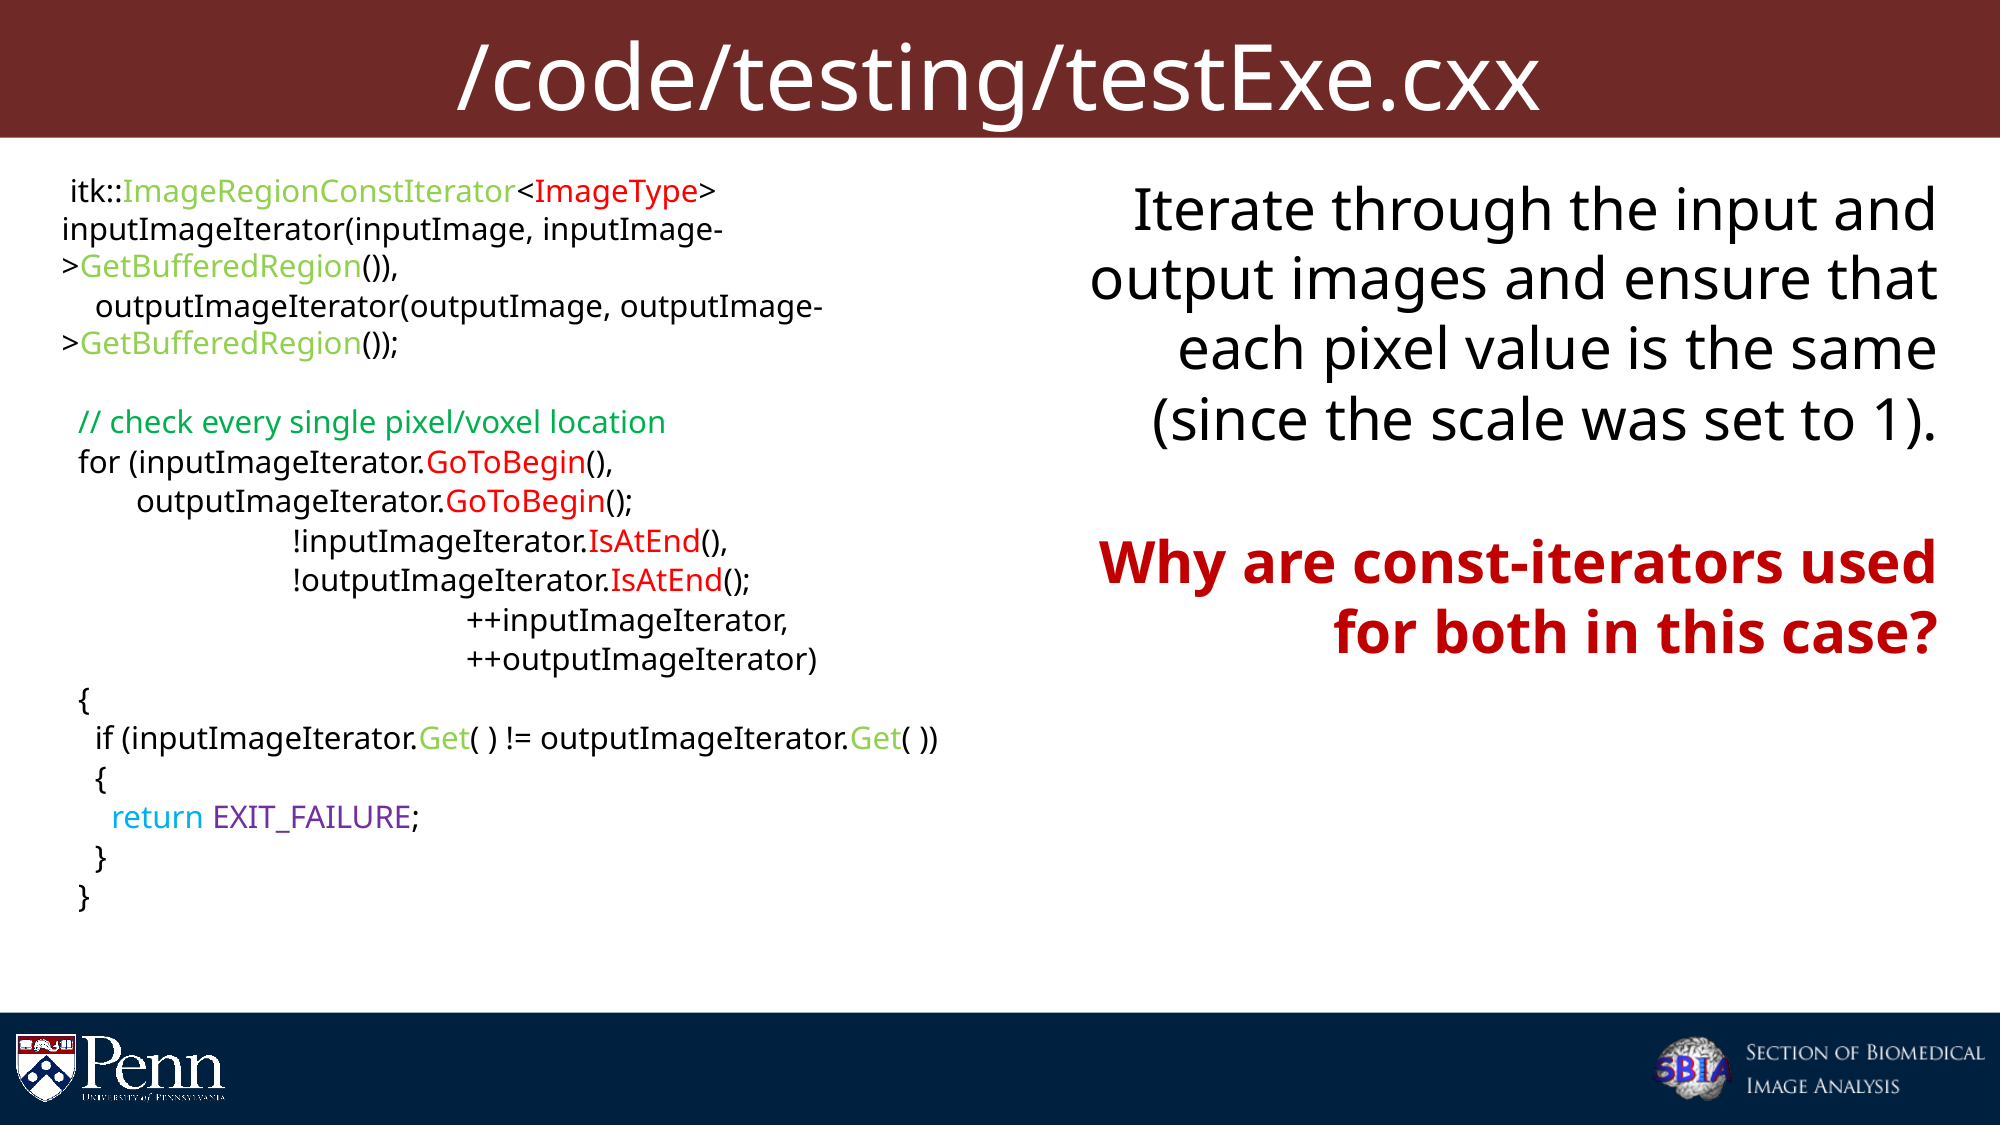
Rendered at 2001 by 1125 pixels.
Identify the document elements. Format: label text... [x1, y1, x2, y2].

title /code/testing/testExe.cxx [46, 0, 1954, 138]
list Iterate through the input and output images and ensure that each pixel value is the same (since the scale was set to 1). Why are const-iterators used for both in this case? [1012, 164, 1954, 987]
picture [1652, 1035, 1985, 1102]
list itk::ImageRegionConstIterator<ImageType> inputImageIterator(inputImage, inputImage->GetBufferedRegion()), outputImageIterator(outputImage, outputImage->GetBufferedRegion()); // check every single pixel/voxel location for (inputImageIterator.GoToBegin(), outputImageIterator.GoToBegin(); !inputImageIterator.IsAtEnd(), !outputImageIterator.IsAtEnd(); ++inputImageIterator, ++outputImageIterator) { if (inputImageIterator.Get( ) != outputImageIterator.Get( )) { return EXIT_FAILURE; } } [46, 164, 985, 987]
picture [16, 1034, 225, 1103]
